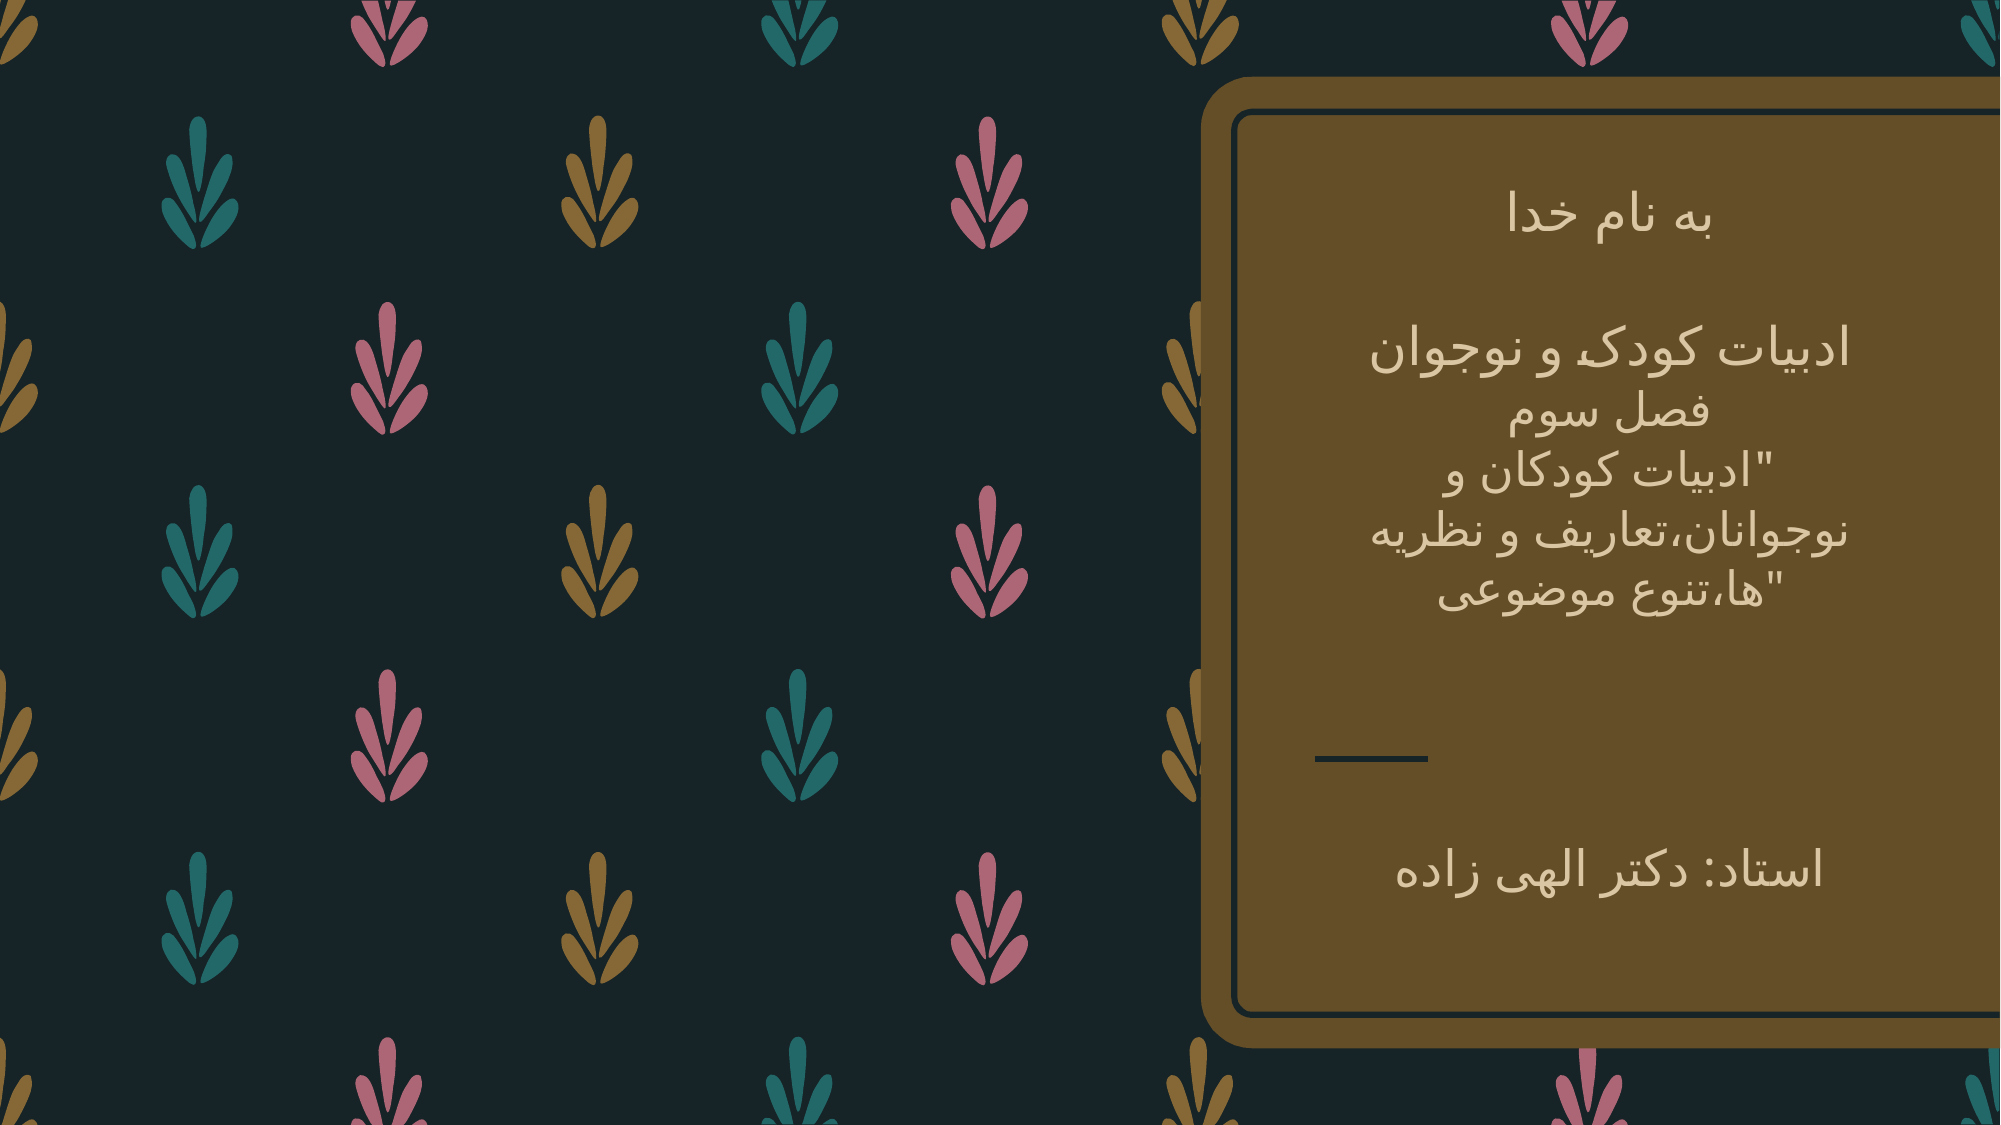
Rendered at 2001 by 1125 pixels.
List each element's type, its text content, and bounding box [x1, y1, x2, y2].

title به نام خدا ادبیات کودک و نوجوان فصل سوم "ادبیات کودکان و نوجوانان،تعاریف و نظریه ها،تنوع موضوعی" [1299, 167, 1922, 746]
subtitle استاد: دکتر الهی زاده [1299, 811, 1922, 982]
